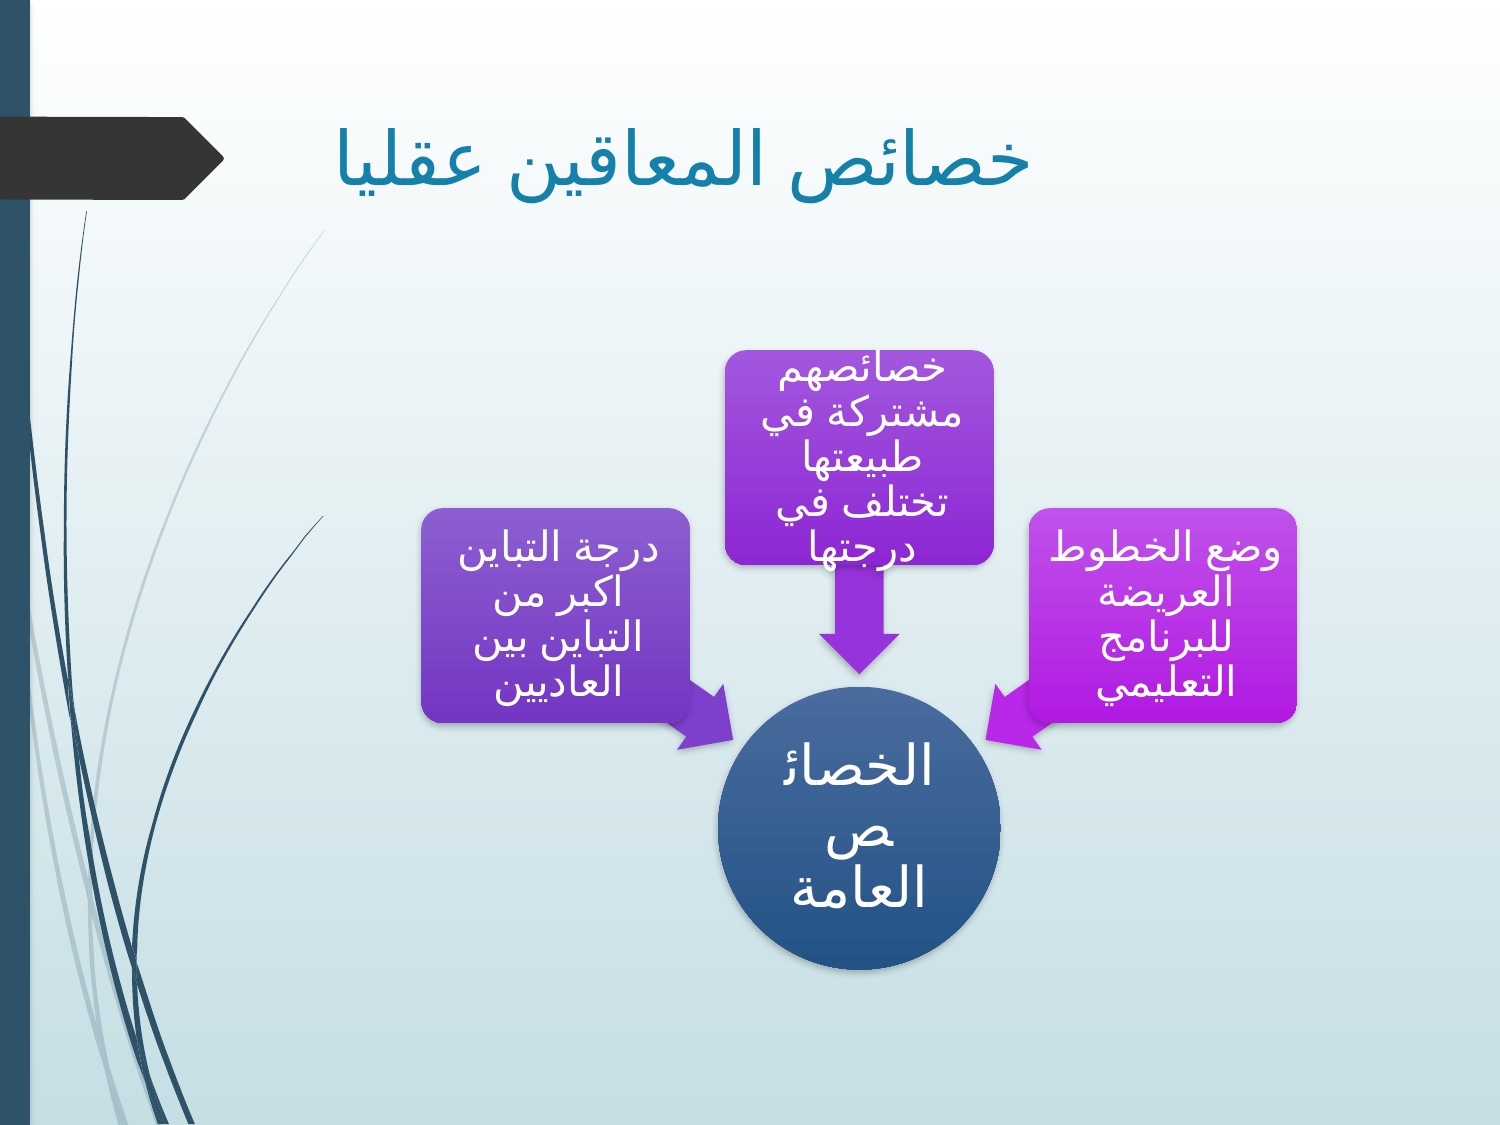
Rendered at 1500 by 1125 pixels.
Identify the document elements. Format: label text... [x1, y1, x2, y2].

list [318, 349, 1401, 971]
title خصائص المعاقين عقليا [319, 102, 1400, 313]
